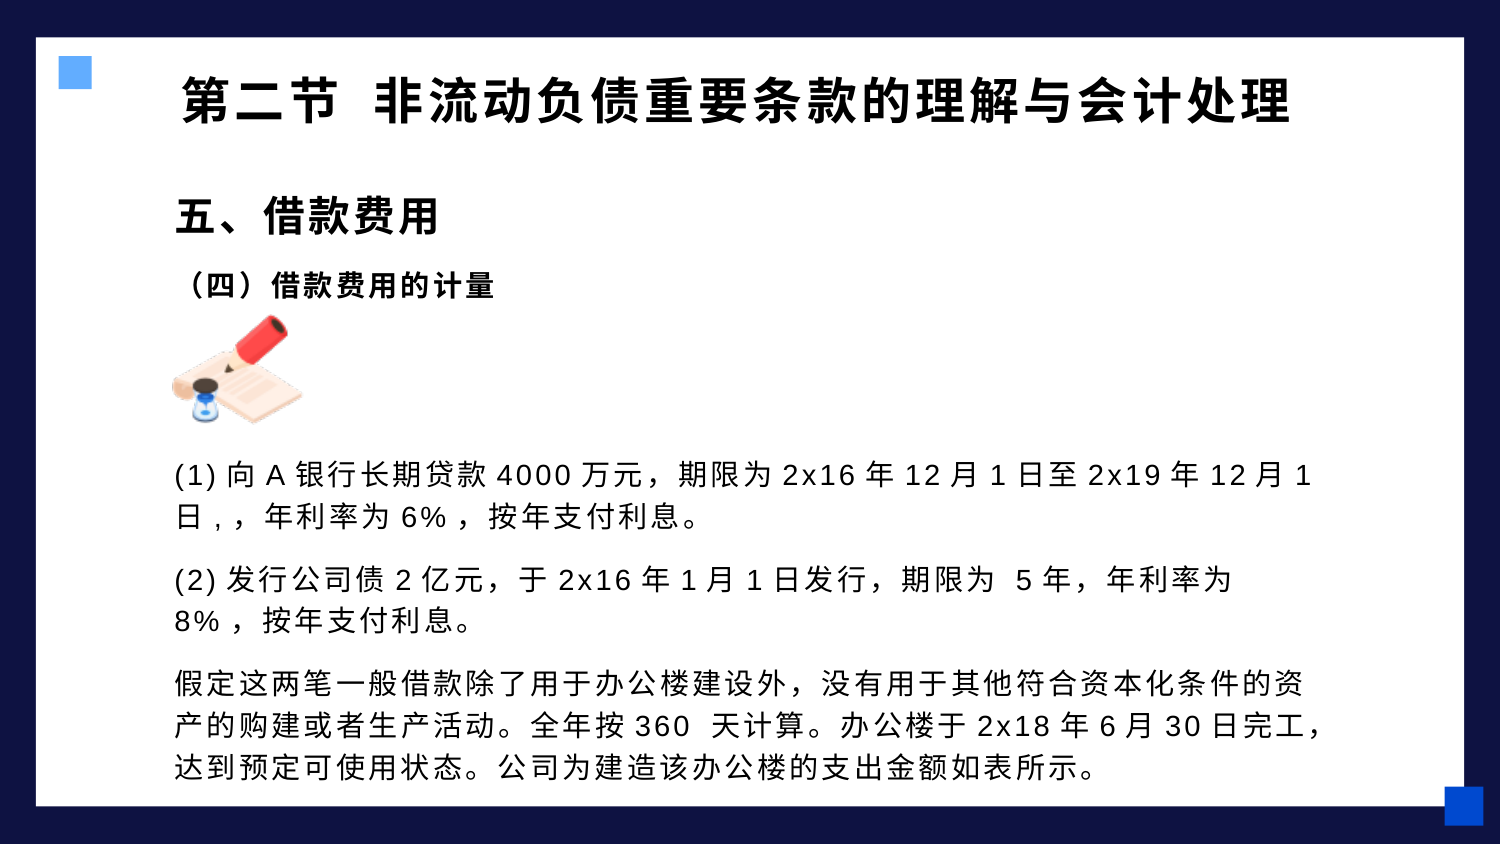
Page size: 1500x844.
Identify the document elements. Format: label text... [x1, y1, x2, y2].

list 五、借款费用 （四）借款费用的计量 (1)向A银行长期贷款4000万元，期限为2x16年12月1日至2x19年12月1日,，年利率为6%，按年支付利息。 (2)发行公司债2亿元，于2x16年1月1日发行，期限为 5年，年利率为8%，按年支付利息。 假定这两笔一般借款除了用于办公楼建设外，没有用于其他符合资本化条件的资产的购建或者生产活动。全年按360 天计算。办公楼于2x18年6月30日完工，达到预定可使用状态。公司为建造该办公楼的支出金额如表所示。 [157, 179, 1343, 604]
title 第二节 非流动负债重要条款的理解与会计处理 [141, 48, 1327, 138]
picture [157, 291, 308, 442]
